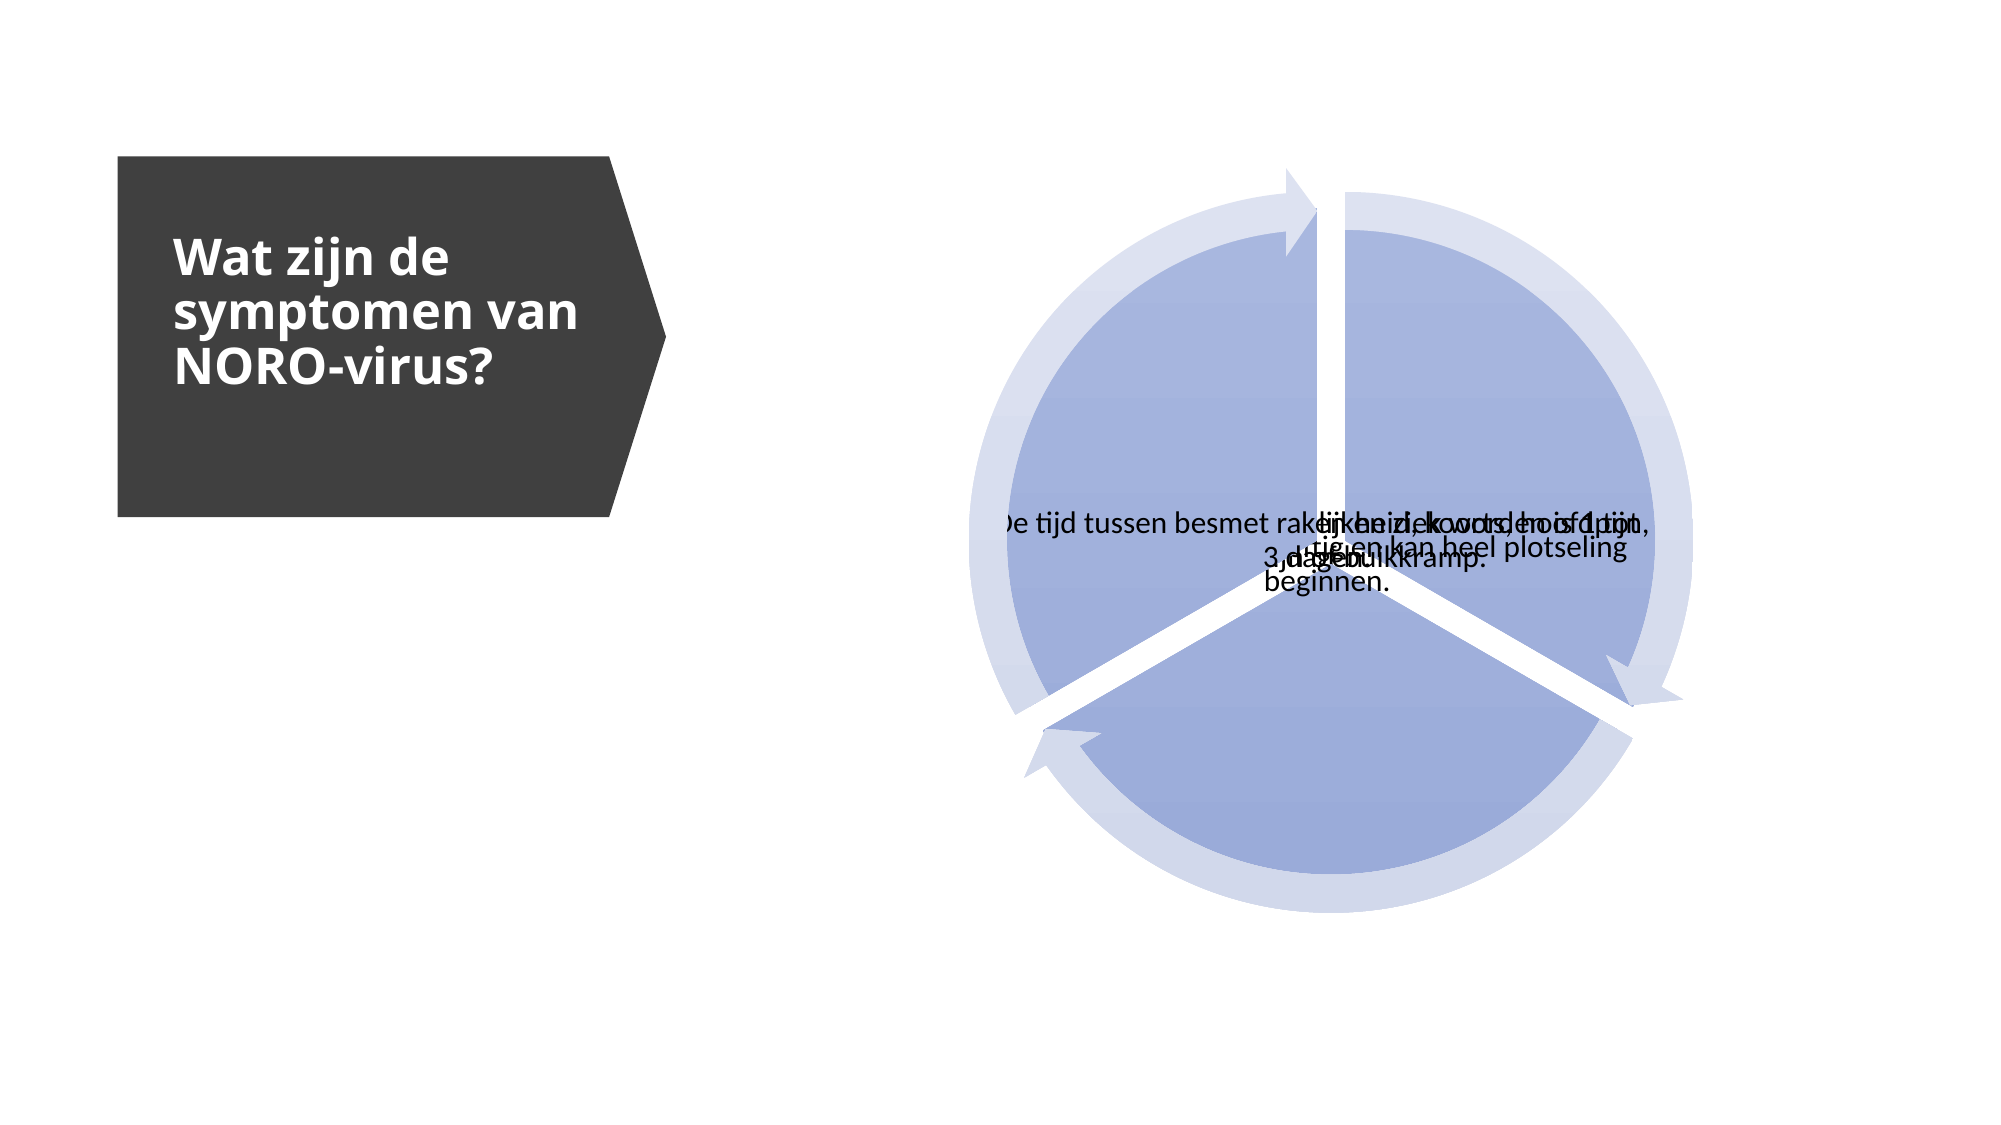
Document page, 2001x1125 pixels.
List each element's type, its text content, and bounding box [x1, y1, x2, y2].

title Wat zijn de symptomen van NORO-virus? [158, 197, 597, 490]
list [764, 156, 1898, 949]
text_box [116, 155, 668, 519]
